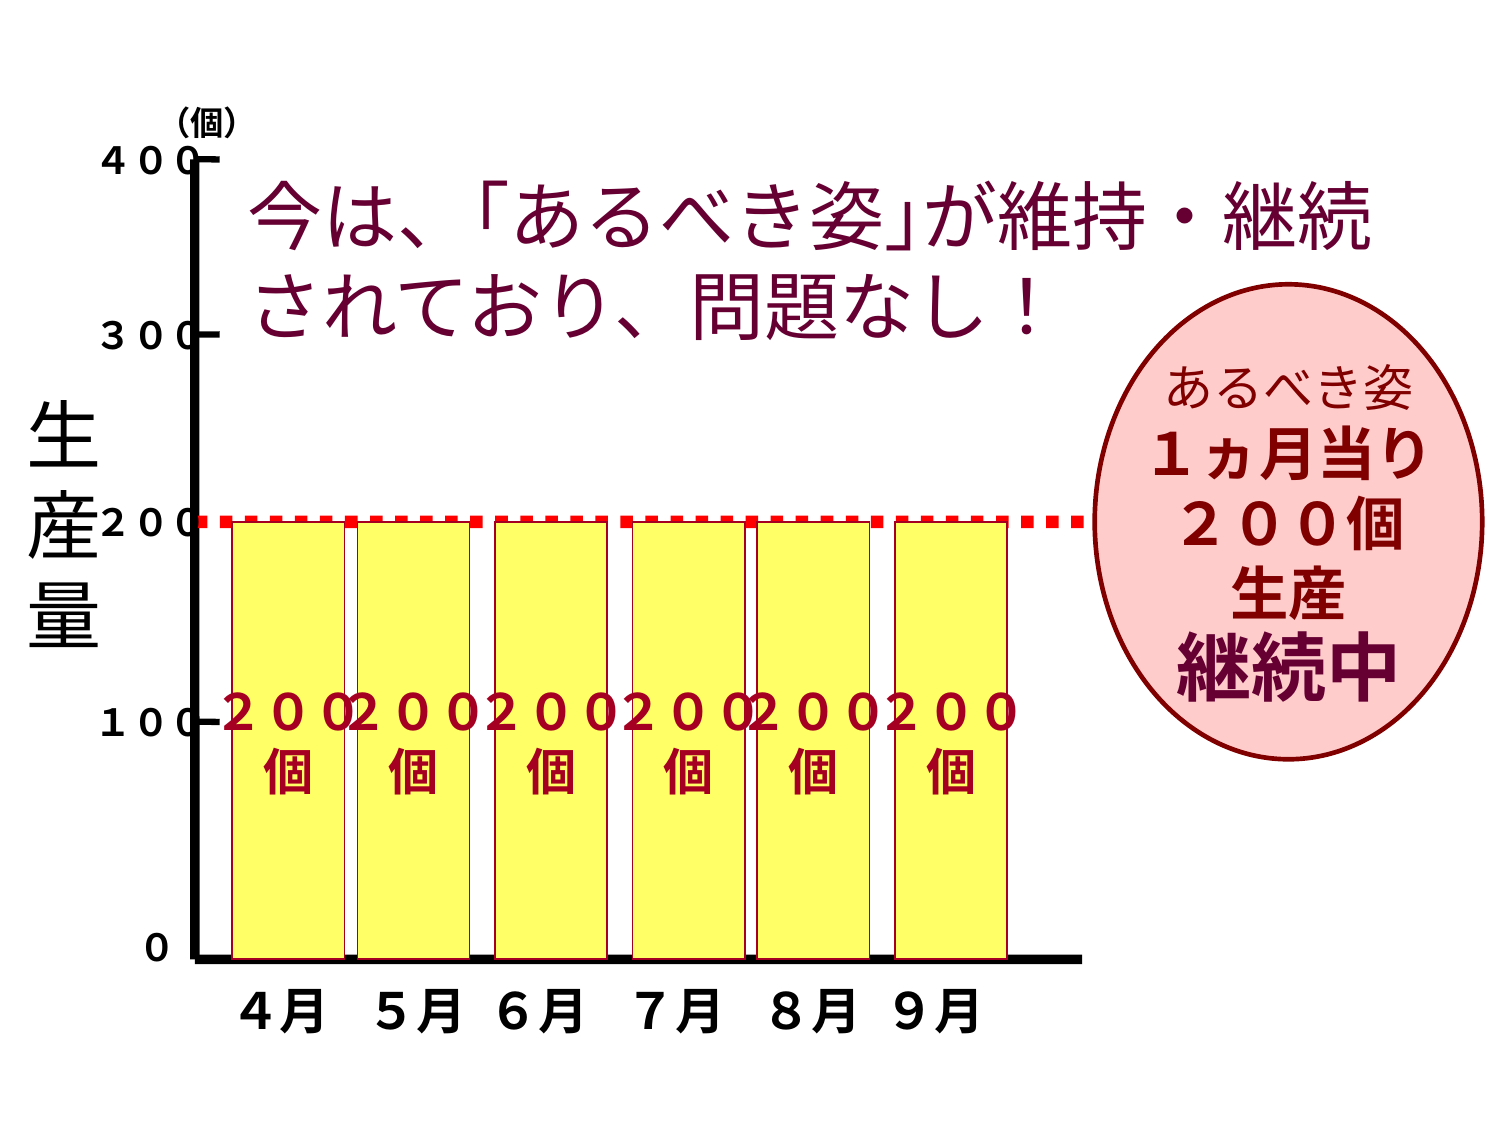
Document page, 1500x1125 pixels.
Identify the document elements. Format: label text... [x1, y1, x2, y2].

text_box （個） [142, 96, 256, 147]
text_box １００ [57, 696, 189, 747]
text_box ３００ [57, 309, 189, 360]
text_box あるべき姿 １ヵ月当り ２００個 生産 [1170, 710, 1407, 760]
text_box ０ [119, 909, 195, 985]
text_box ２００ [57, 496, 189, 547]
text_box 生 産 量 [19, 246, 108, 710]
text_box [494, 521, 1008, 960]
text_box 今は、｢あるべき姿｣が維持・継続 されており、問題なし！ [1085, 159, 1483, 360]
text_box ４００ [57, 134, 245, 185]
text_box 継続中 [1132, 621, 1445, 710]
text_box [194, 159, 1083, 960]
text_box あるべき姿 １ヵ月当り ２００個 生産 [1094, 360, 1483, 662]
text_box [231, 971, 983, 1048]
